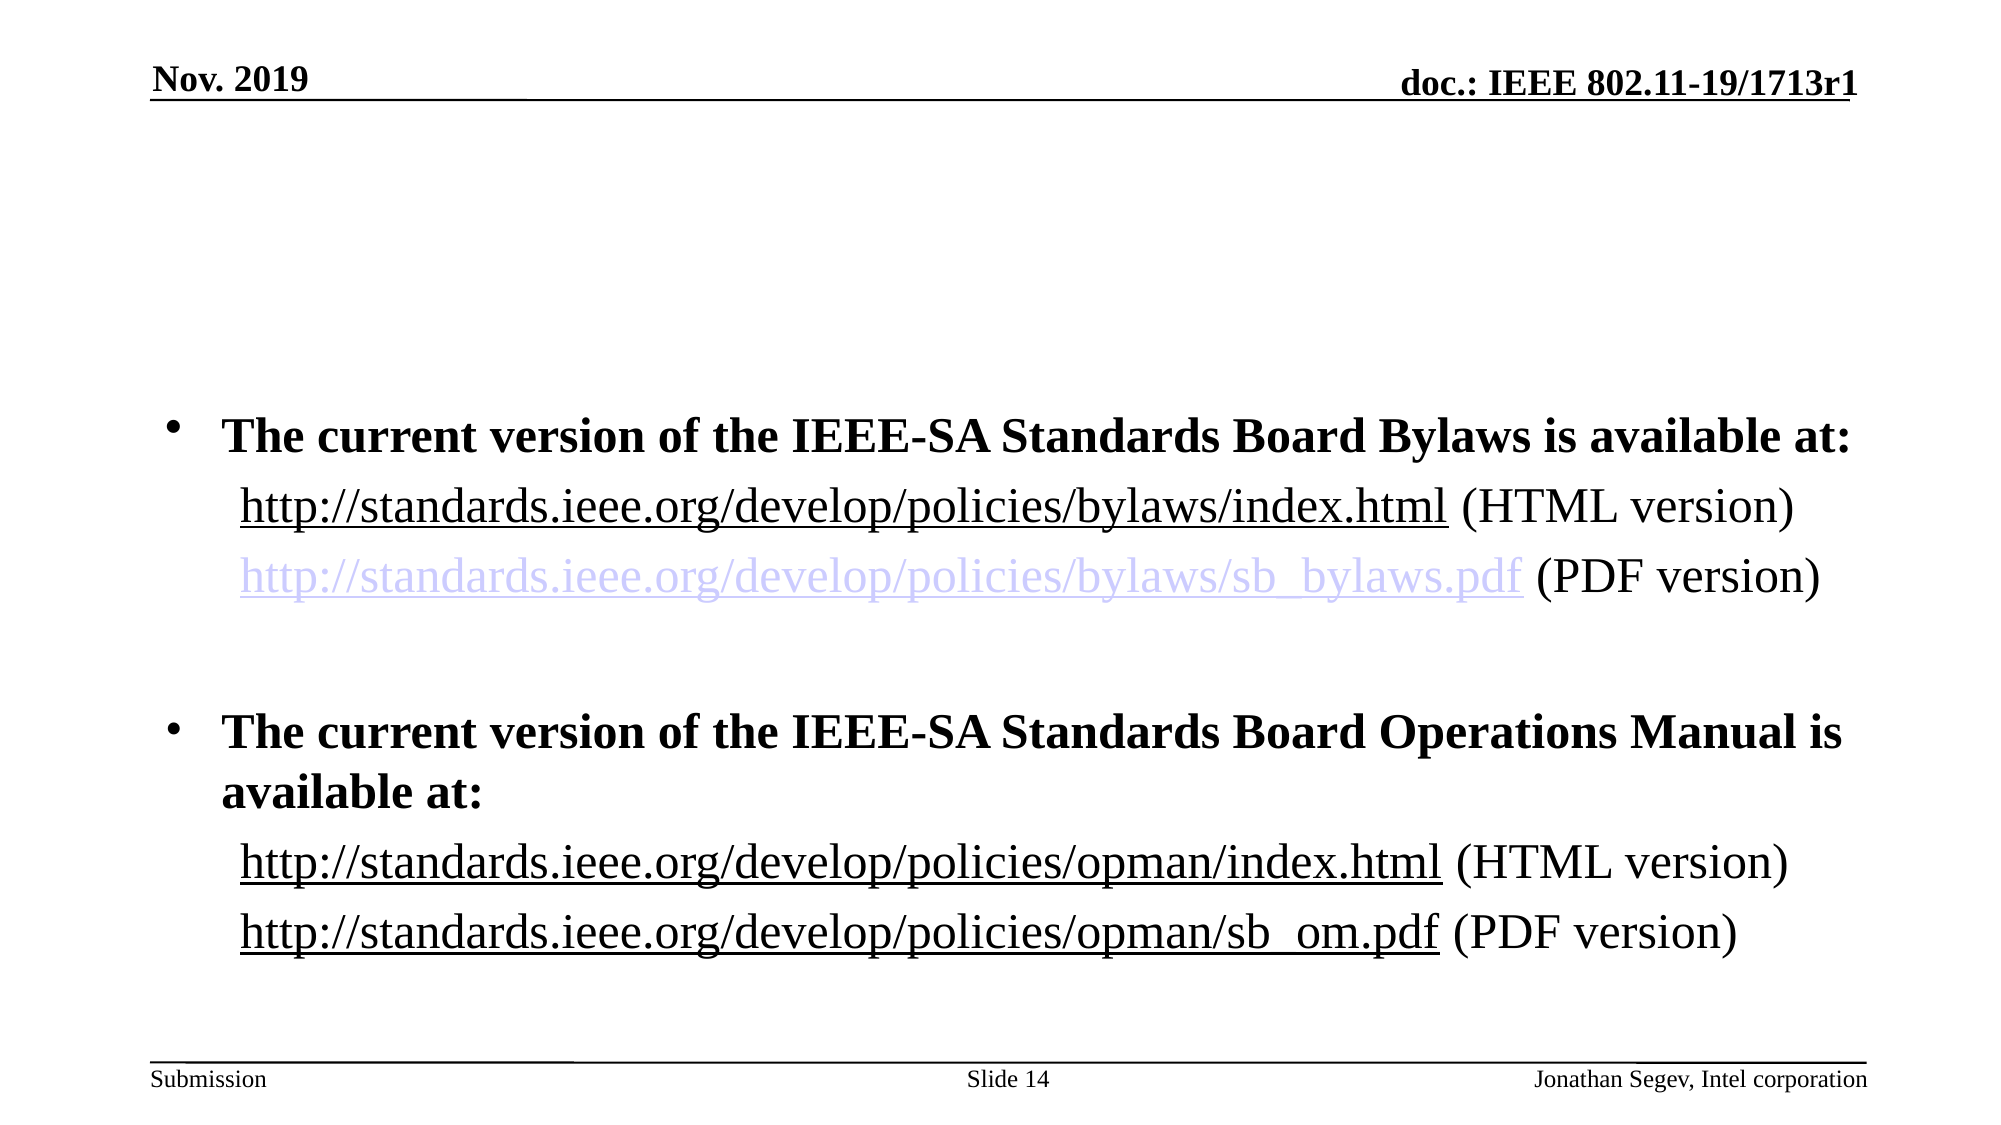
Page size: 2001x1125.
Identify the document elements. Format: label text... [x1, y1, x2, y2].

list The current version of the IEEE-SA Standards Board Bylaws is available at: http://standards.ieee.org/develop/policies/bylaws/index.html (HTML version) http://standards.ieee.org/develop/policies/bylaws/sb_bylaws.pdf (PDF version) The current version of the IEEE-SA Standards Board Operations Manual is available at: http://standards.ieee.org/develop/policies/opman/index.html (HTML version) http://standards.ieee.org/develop/policies/opman/sb_om.pdf (PDF version) [149, 324, 1922, 1000]
slide_number Slide 14 [950, 1061, 1067, 1123]
footer Jonathan Segev, Intel corporation [1171, 1061, 1869, 1093]
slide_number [152, 54, 563, 100]
